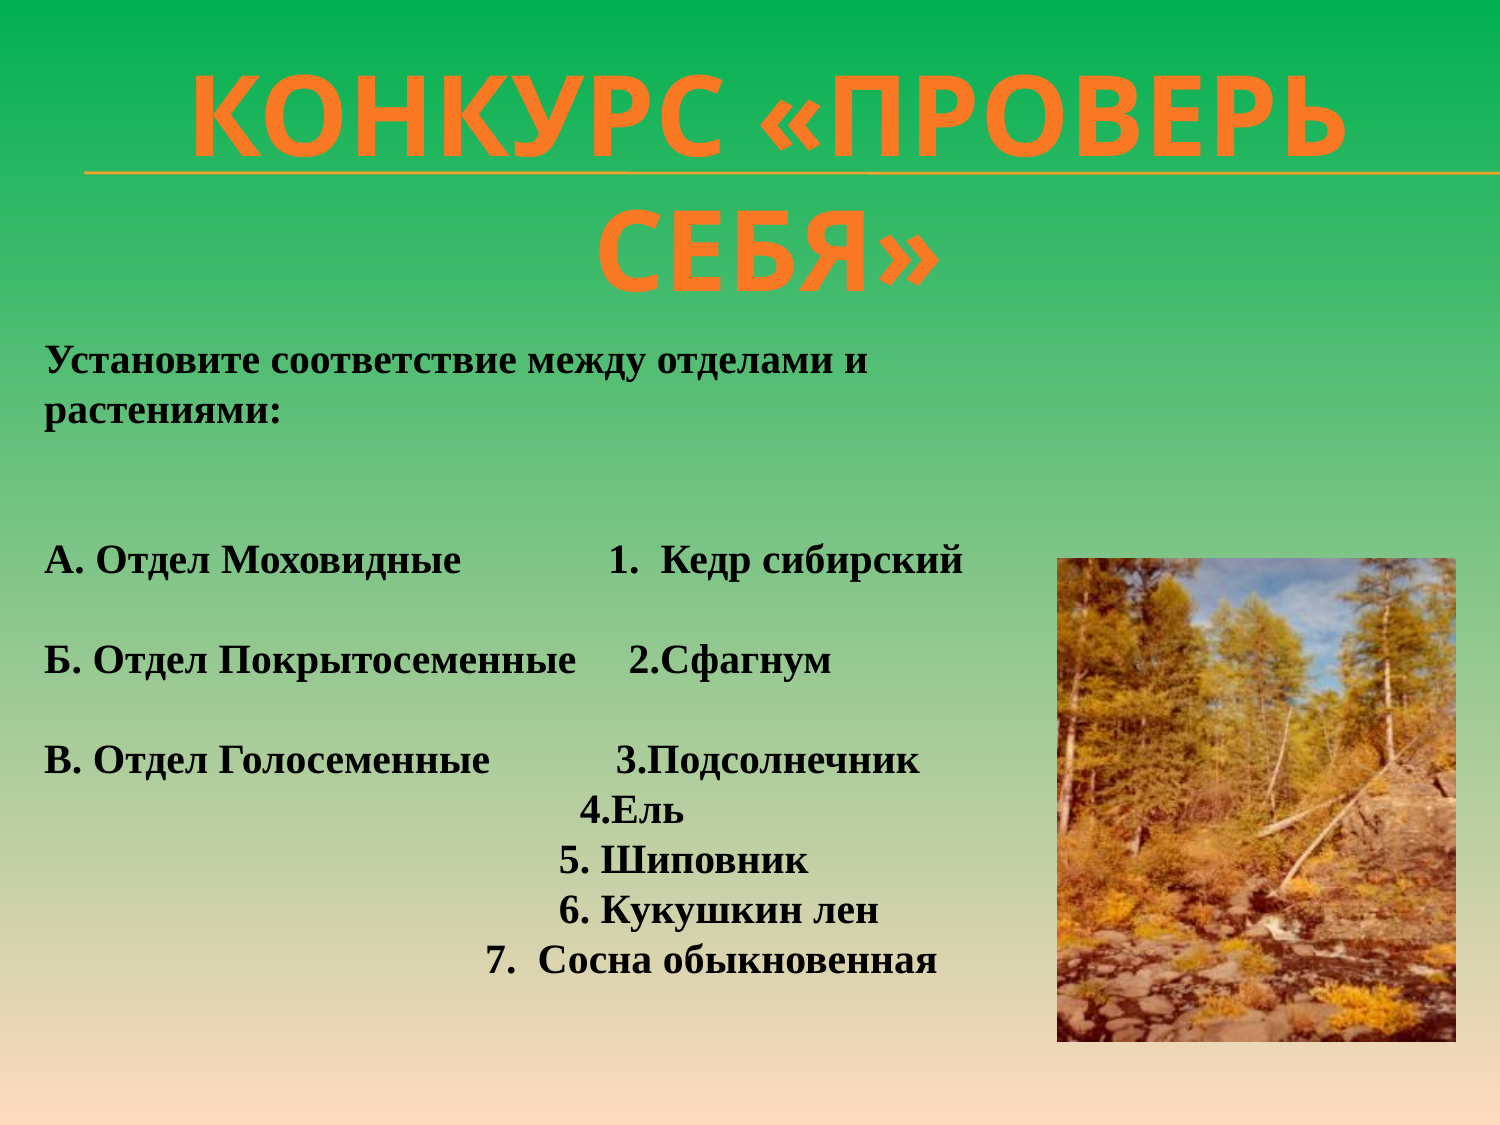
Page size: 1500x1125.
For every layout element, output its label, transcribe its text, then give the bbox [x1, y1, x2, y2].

text_box Установите соответствие между отделами и растениями: А. Отдел Моховидные 1. Кедр сибирский Б. Отдел Покрытосеменные 2.Сфагнум В. Отдел Голосеменные 3.Подсолнечник 4.Ель 5. Шиповник 6. Кукушкин лен 7. Сосна обыкновенная [29, 324, 1103, 1035]
picture [1057, 558, 1457, 1042]
text_box КОНКУРС «ПРОВЕРЬ СЕБЯ» [81, 35, 1456, 321]
